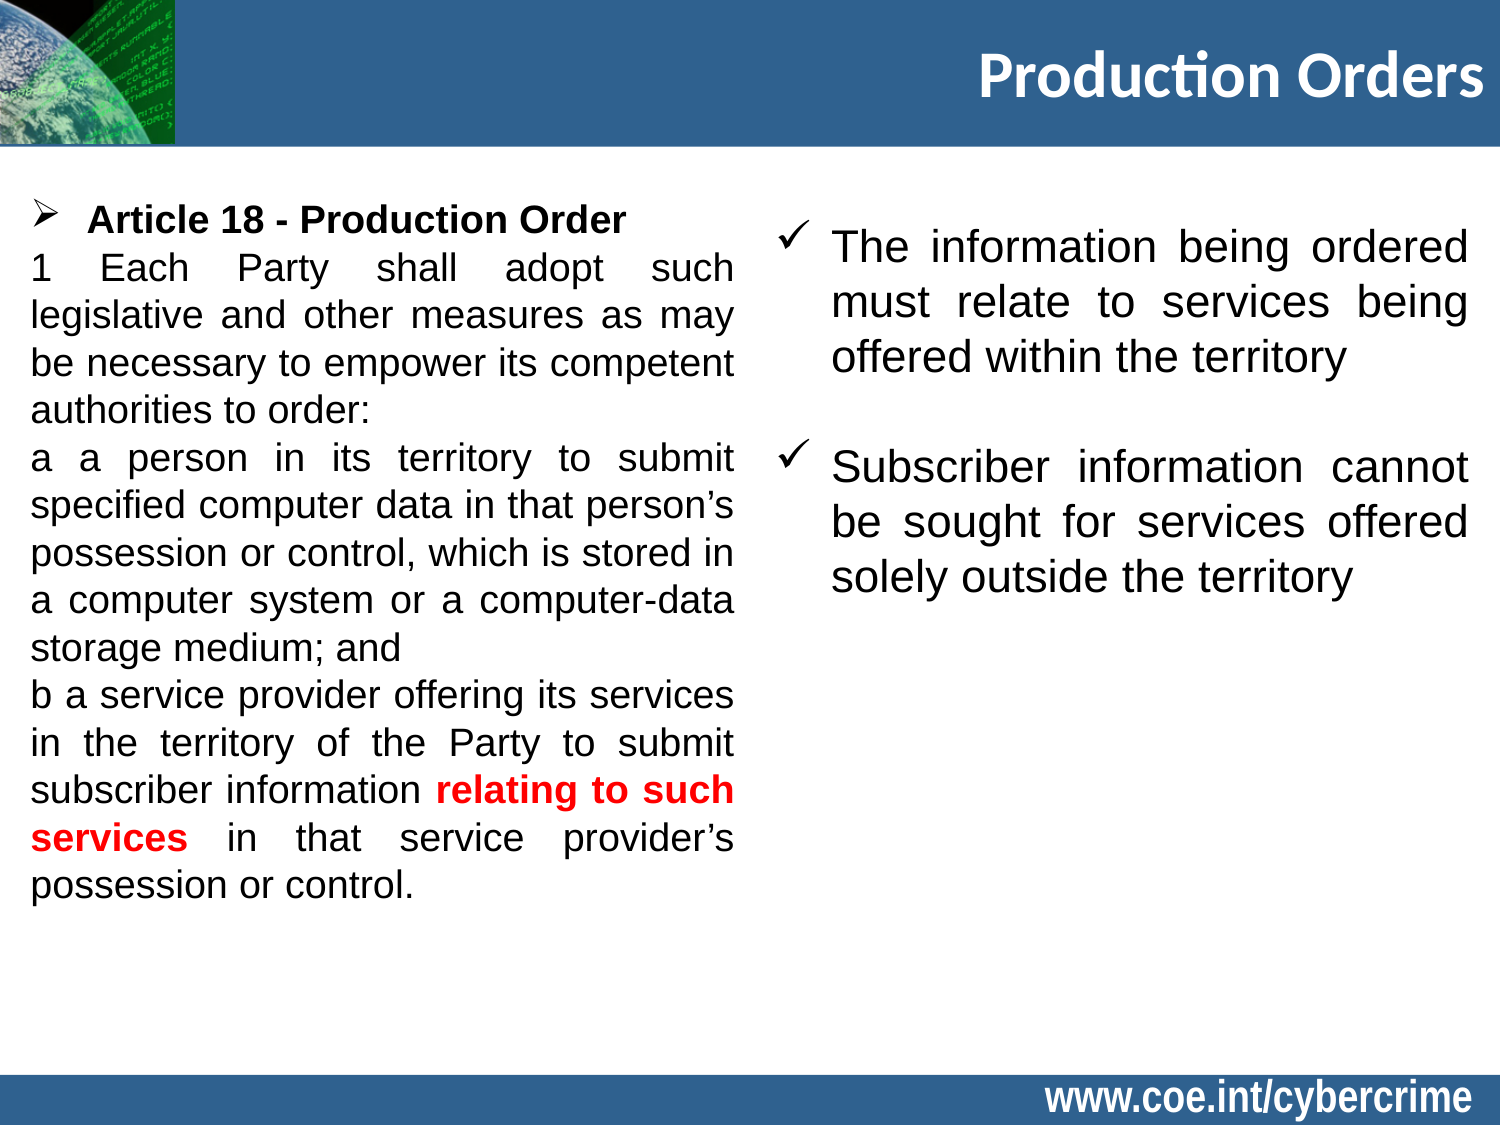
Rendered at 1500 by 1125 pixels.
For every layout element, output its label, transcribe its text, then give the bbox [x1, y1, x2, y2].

picture [0, 0, 175, 144]
text_box [0, 1073, 1030, 1125]
text_box The information being ordered must relate to services being offered within the territory Subscriber information cannot be sought for services offered solely outside the territory [759, 209, 1485, 610]
text_box www.coe.int/cybercrime [1030, 1059, 1500, 1125]
text_box Article 18 - Production Order 1 Each Party shall adopt such legislative and other measures as may be necessary to empower its competent authorities to order: a a person in its territory to submit specified computer data in that person’s possession or control, which is stored in a computer system or a computer-data storage medium; and b a service provider offering its services in the territory of the Party to submit subscriber information relating to such services in that service provider’s possession or control. [15, 186, 750, 914]
text_box Production Orders [177, 0, 1500, 149]
